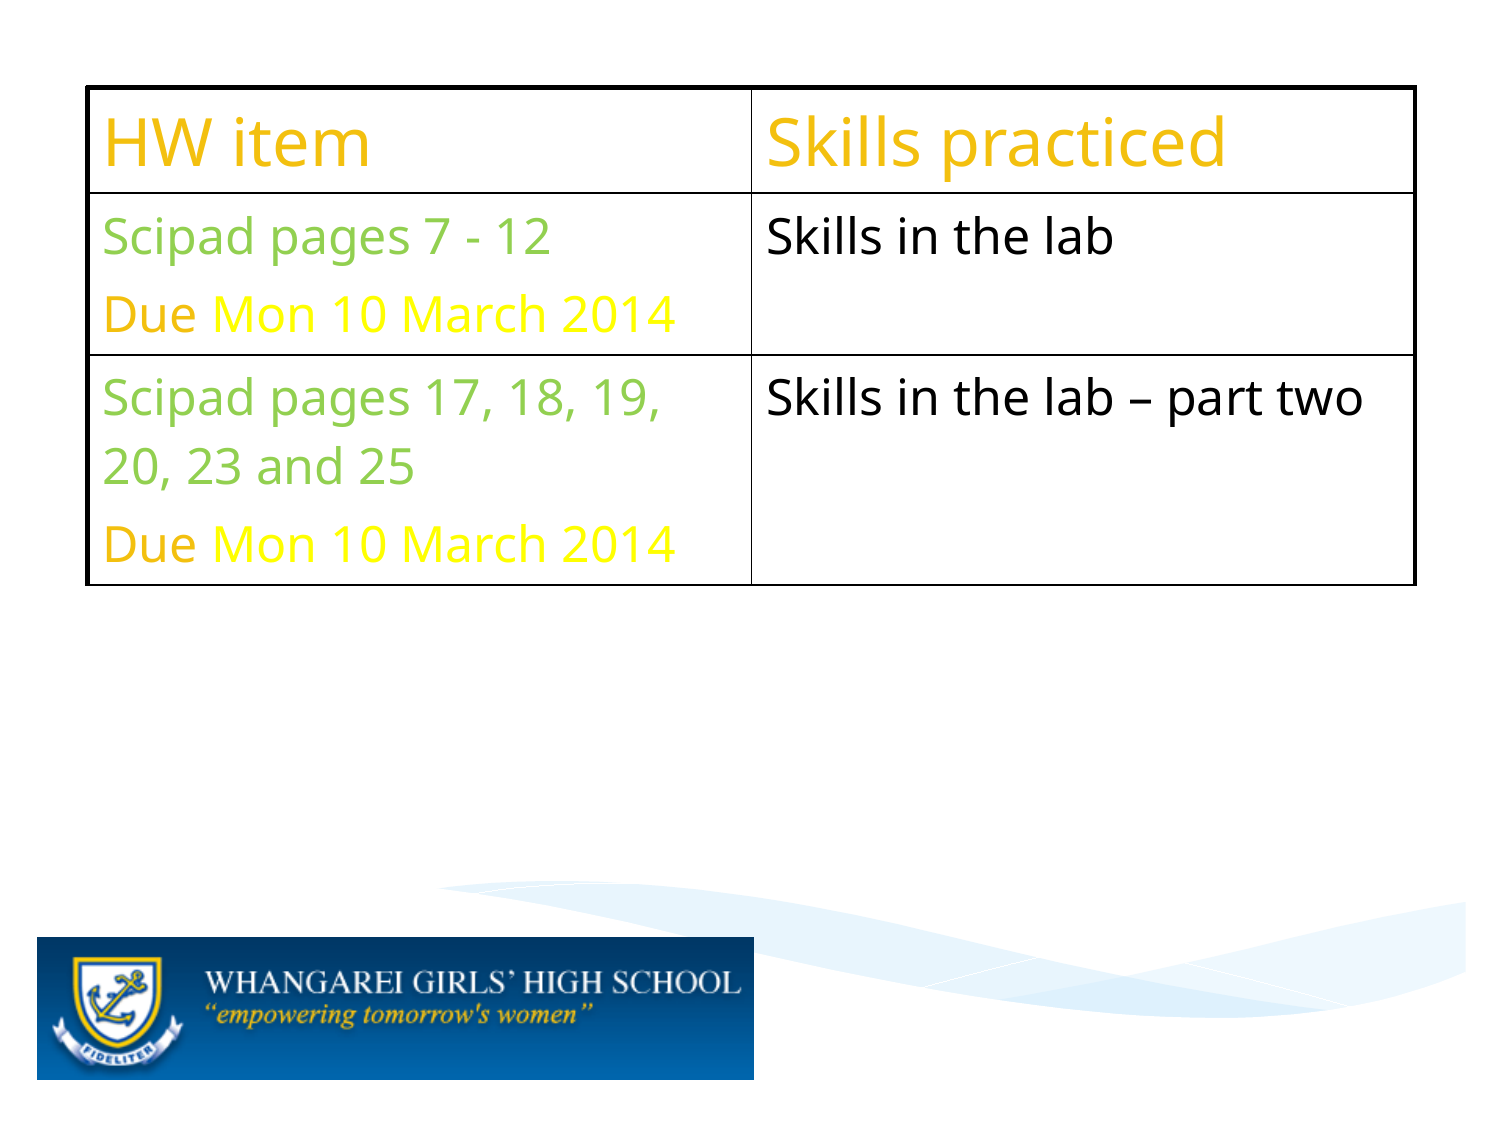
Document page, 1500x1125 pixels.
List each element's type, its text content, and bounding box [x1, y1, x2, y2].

table_header HW item [90, 90, 751, 192]
picture [37, 937, 754, 1080]
table_cell Skills in the lab – part two [752, 356, 1413, 584]
table_header Skills practiced [752, 90, 1413, 192]
table_cell Scipad pages 17, 18, 19, 20, 23 and 25 Due Mon 10 March 2014 [90, 356, 751, 584]
table_cell Scipad pages 7 - 12 Due Mon 10 March 2014 [90, 194, 751, 354]
table_cell Skills in the lab [752, 194, 1413, 354]
